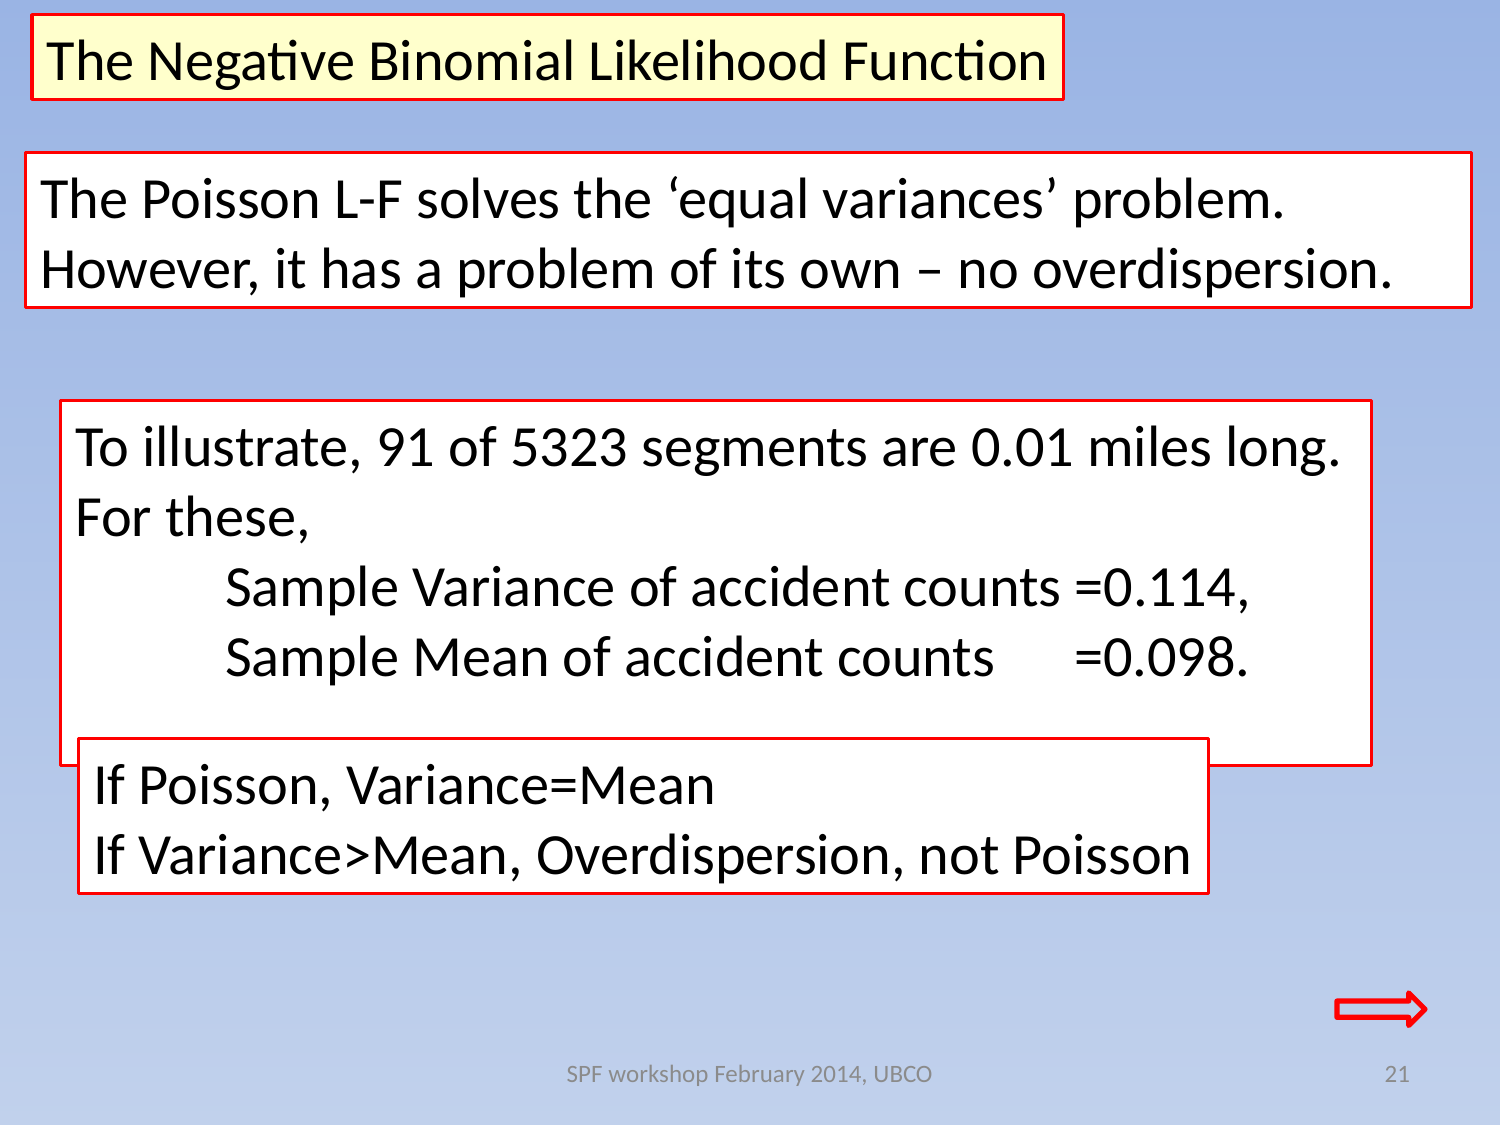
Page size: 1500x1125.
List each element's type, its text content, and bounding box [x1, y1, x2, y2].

text_box [1336, 992, 1426, 1027]
slide_number 21 [1074, 1042, 1425, 1103]
text_box The Negative Binomial Likelihood Function [31, 14, 1064, 100]
footer SPF workshop February 2014, UBCO [512, 1042, 988, 1103]
text_box To illustrate, 91 of 5323 segments are 0.01 miles long. For these, Sample Variance of accident counts =0.114, Sample Mean of accident counts =0.098. [60, 400, 1372, 766]
text_box The Poisson L-F solves the ‘equal variances’ problem. However, it has a problem of its own – no overdispersion. [25, 152, 1472, 308]
text_box If Poisson, Variance=Mean If Variance>Mean, Overdispersion, not Poisson [78, 738, 1209, 894]
